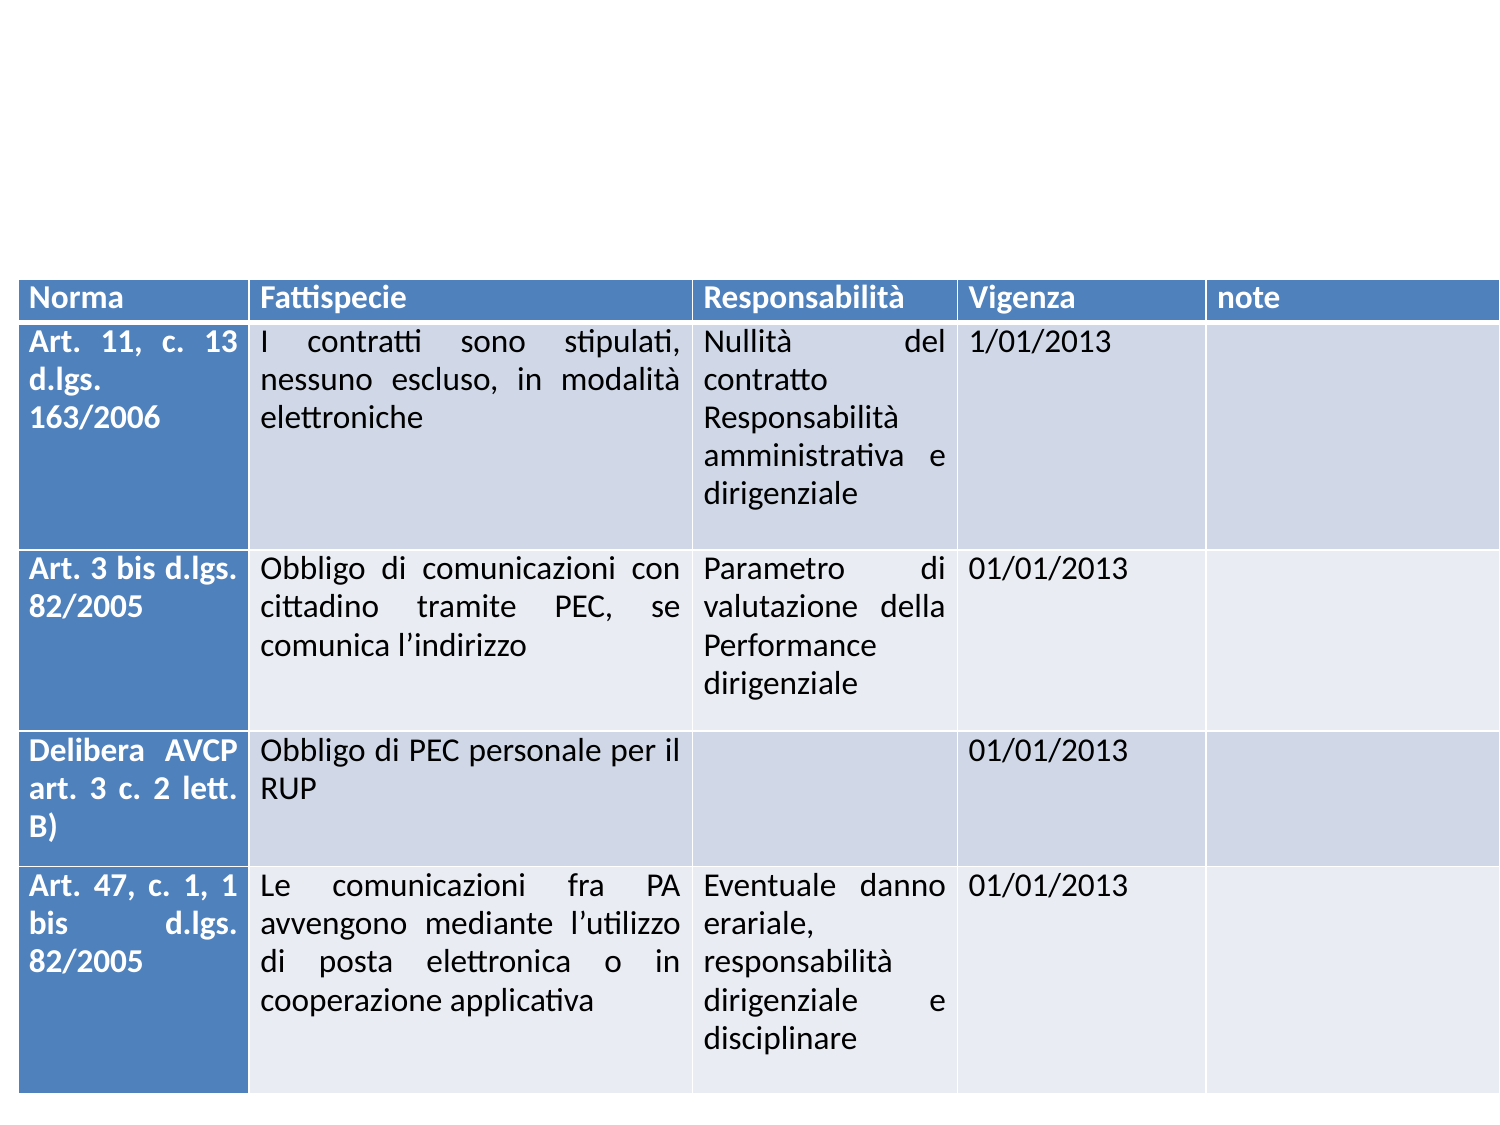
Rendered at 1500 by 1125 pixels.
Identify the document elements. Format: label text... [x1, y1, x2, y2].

table_cell Art. 47, c. 1, 1 bis d.lgs. 82/2005 [19, 867, 248, 1093]
table_cell 1/01/2013 [958, 325, 1205, 549]
table_cell Art. 11, c. 13 d.lgs. 163/2006 [19, 325, 248, 549]
table_cell [693, 732, 957, 866]
table_cell Eventuale danno erariale, responsabilità dirigenziale e disciplinare [693, 867, 957, 1093]
table_cell Le comunicazioni fra PA avvengono mediante l’utilizzo di posta elettronica o in cooperazione applicativa [250, 867, 692, 1093]
table_cell Obbligo di comunicazioni con cittadino tramite PEC, se comunica l’indirizzo [250, 551, 692, 730]
table_header Fattispecie [250, 280, 692, 320]
table_header Responsabilità [693, 280, 957, 320]
table_header Norma [19, 280, 248, 320]
table_cell Nullità del contratto Responsabilità amministrativa e dirigenziale [693, 325, 957, 549]
table_cell Delibera AVCP art. 3 c. 2 lett. B) [19, 732, 248, 866]
table_cell [1207, 325, 1499, 549]
table_cell Obbligo di PEC personale per il RUP [250, 732, 692, 866]
table_cell Art. 3 bis d.lgs. 82/2005 [19, 551, 248, 730]
table_cell [1207, 867, 1499, 1093]
table_cell Parametro di valutazione della Performance dirigenziale [693, 551, 957, 730]
table_header note [1207, 280, 1499, 320]
table_cell [1207, 732, 1499, 866]
table_cell 01/01/2013 [958, 732, 1205, 866]
table_header Vigenza [958, 280, 1205, 320]
table_cell 01/01/2013 [958, 867, 1205, 1093]
table_cell I contratti sono stipulati, nessuno escluso, in modalità elettroniche [250, 325, 692, 549]
table_cell [1207, 551, 1499, 730]
table_cell 01/01/2013 [958, 551, 1205, 730]
